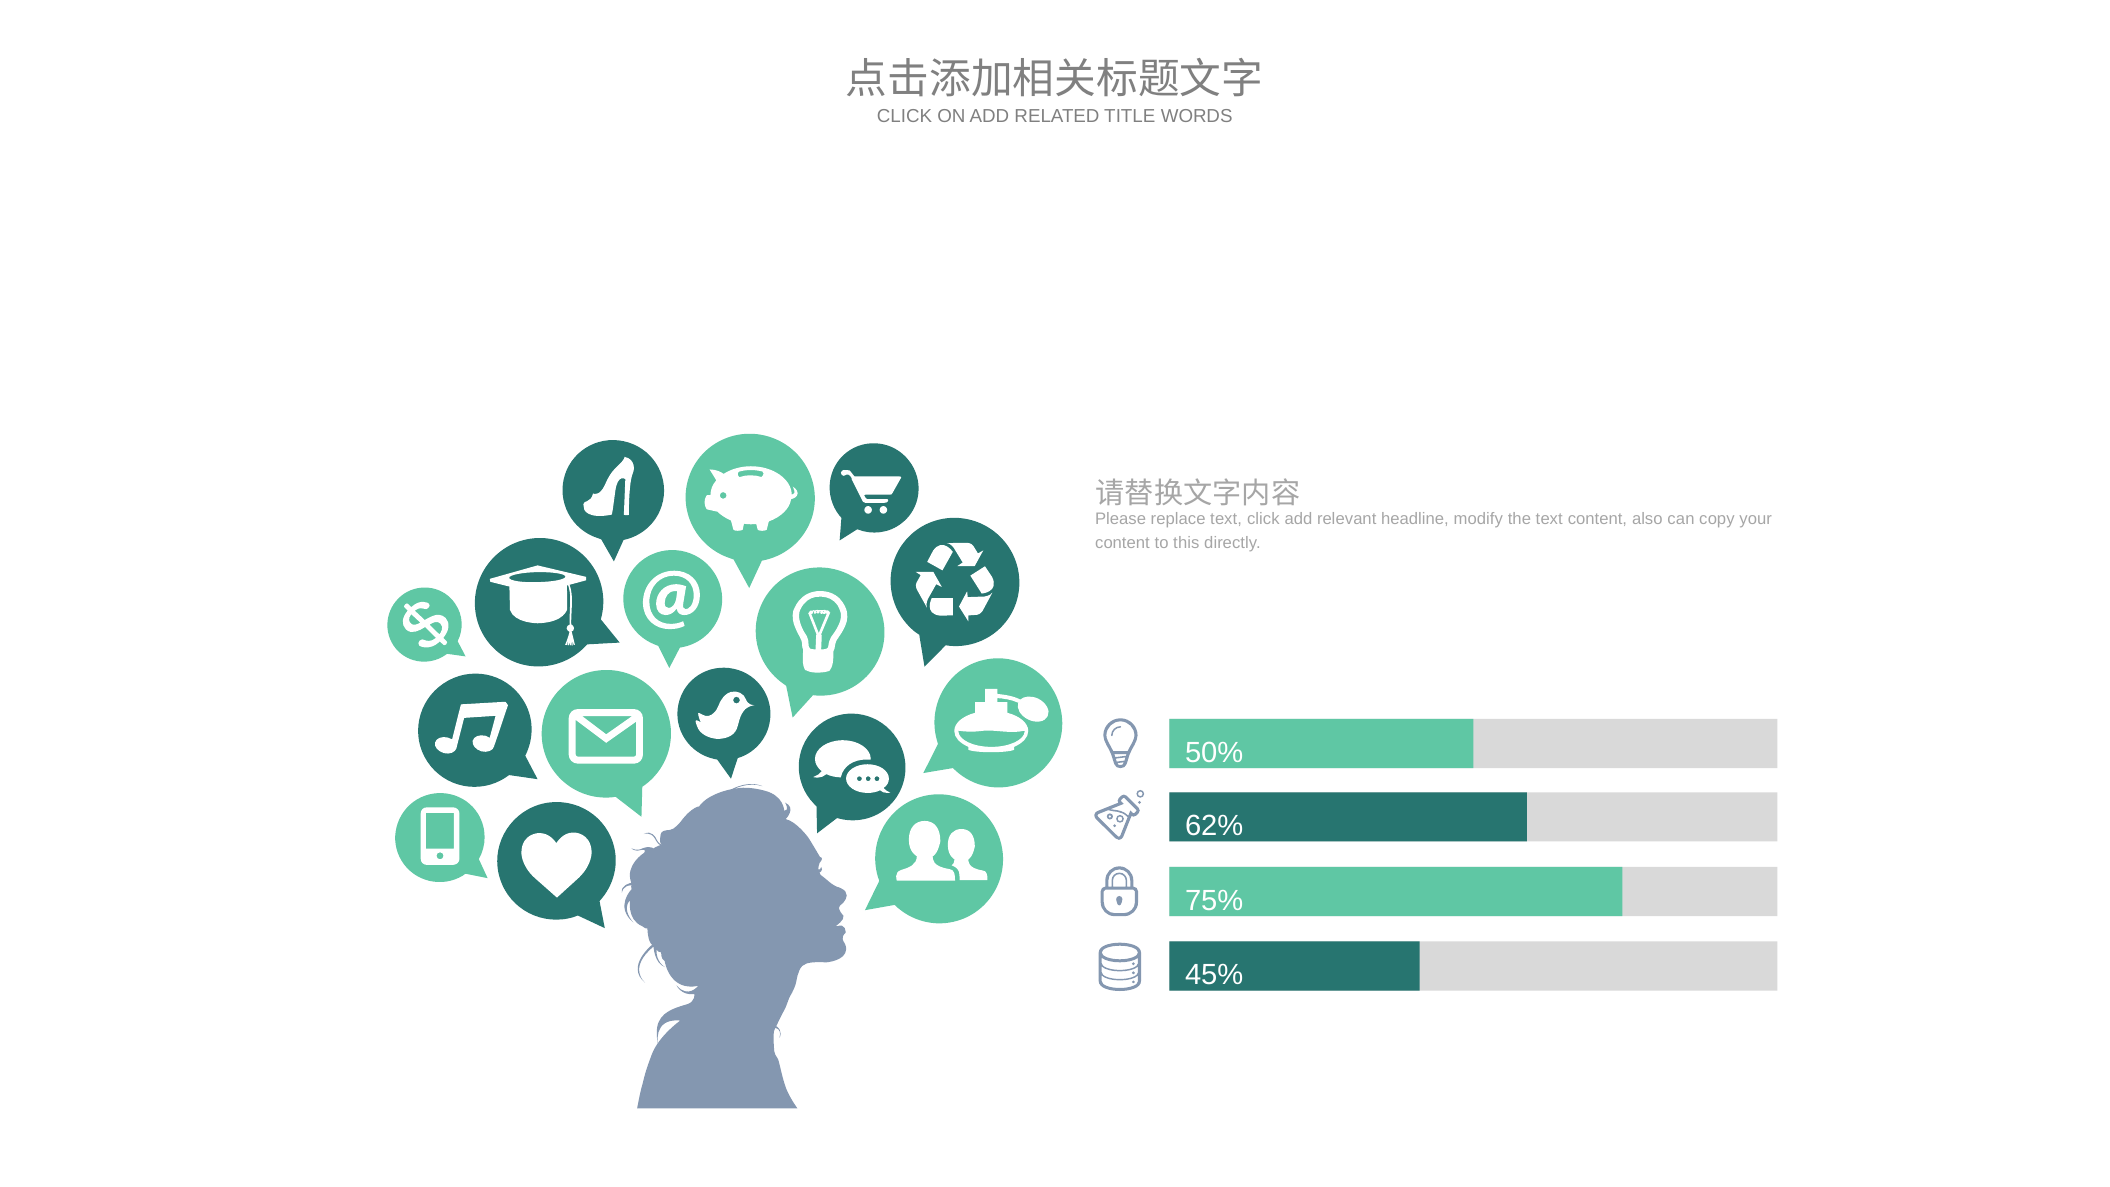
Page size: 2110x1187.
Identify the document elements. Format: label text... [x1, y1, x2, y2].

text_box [1094, 789, 1145, 840]
text_box [1474, 718, 1778, 769]
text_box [1166, 865, 1623, 923]
text_box 点击添加相关标题文字 [803, 44, 1307, 107]
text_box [1103, 718, 1138, 769]
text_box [1100, 866, 1139, 917]
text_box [382, 425, 1070, 1109]
text_box [1527, 791, 1778, 843]
text_box 请替换文字内容 [1095, 467, 1301, 503]
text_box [1166, 717, 1474, 775]
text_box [1098, 942, 1142, 992]
text_box Please replace text, click add relevant headline, modify the text content, also can copy your content to this directly. [1095, 503, 1778, 552]
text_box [1166, 790, 1527, 848]
text_box [1420, 940, 1778, 992]
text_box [1166, 939, 1420, 997]
text_box [1623, 866, 1778, 917]
text_box CLICK ON ADD RELATED TITLE WORDS [852, 95, 1257, 130]
